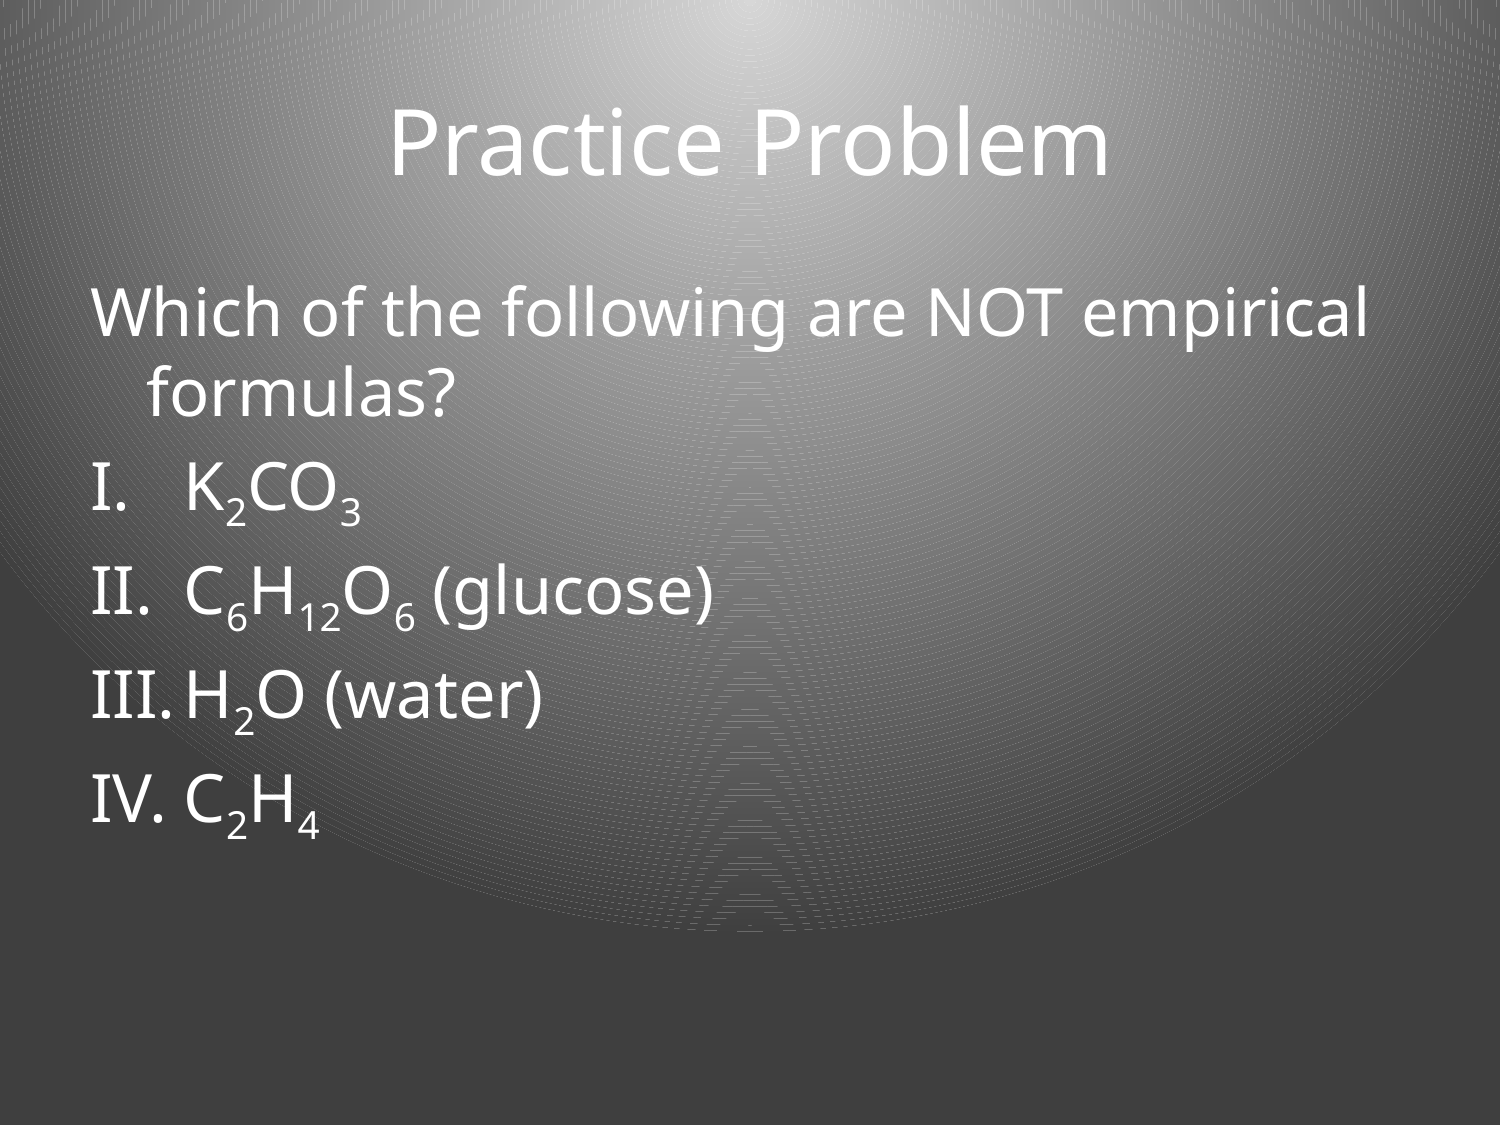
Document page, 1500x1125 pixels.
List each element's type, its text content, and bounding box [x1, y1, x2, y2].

title Practice Problem [74, 44, 1426, 233]
list Which of the following are NOT empirical formulas? K2CO3 C6H12O6 (glucose) H2O (water) C2H4 [74, 262, 1426, 1006]
